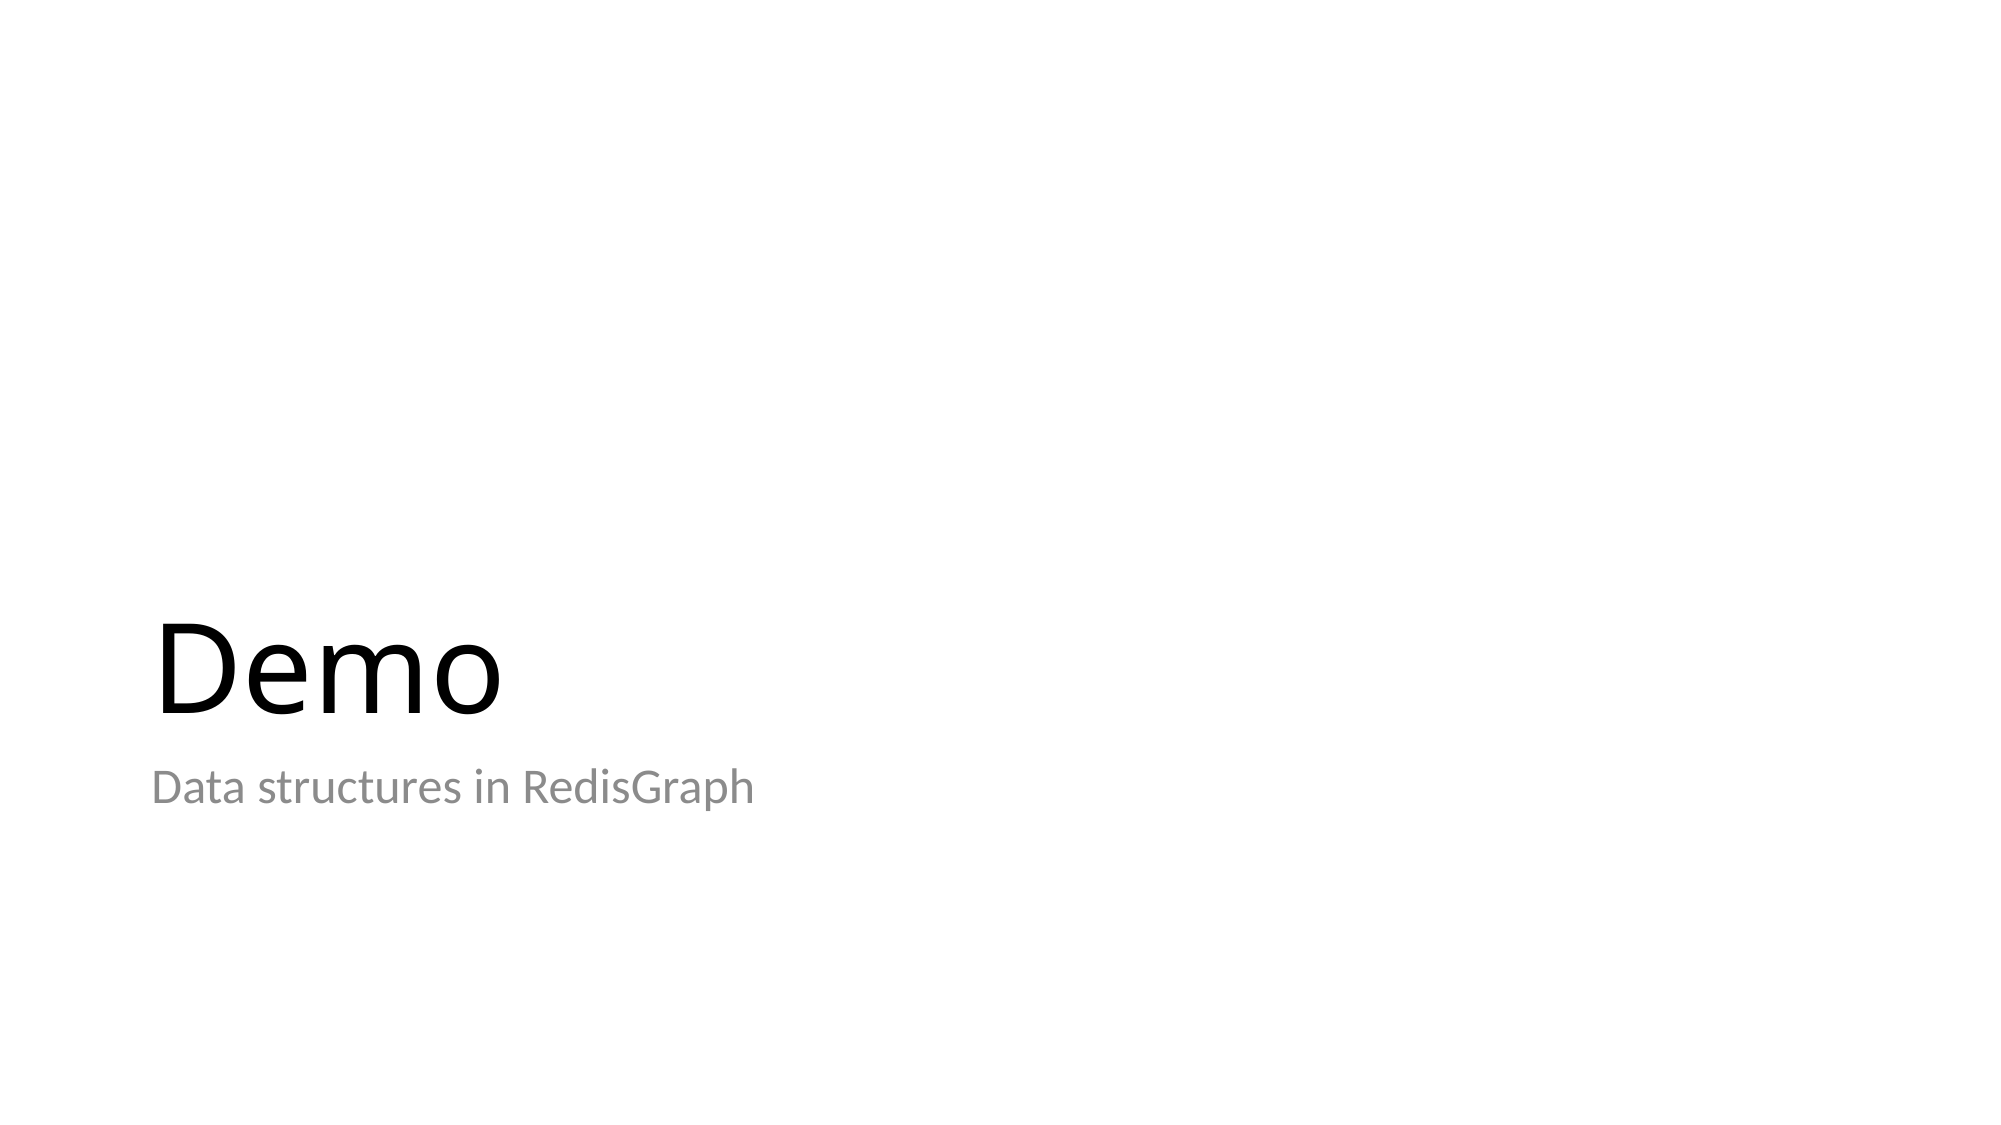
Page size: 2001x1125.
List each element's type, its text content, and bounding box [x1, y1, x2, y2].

title Demo [136, 280, 1862, 749]
list Data structures in RedisGraph [136, 752, 1862, 999]
